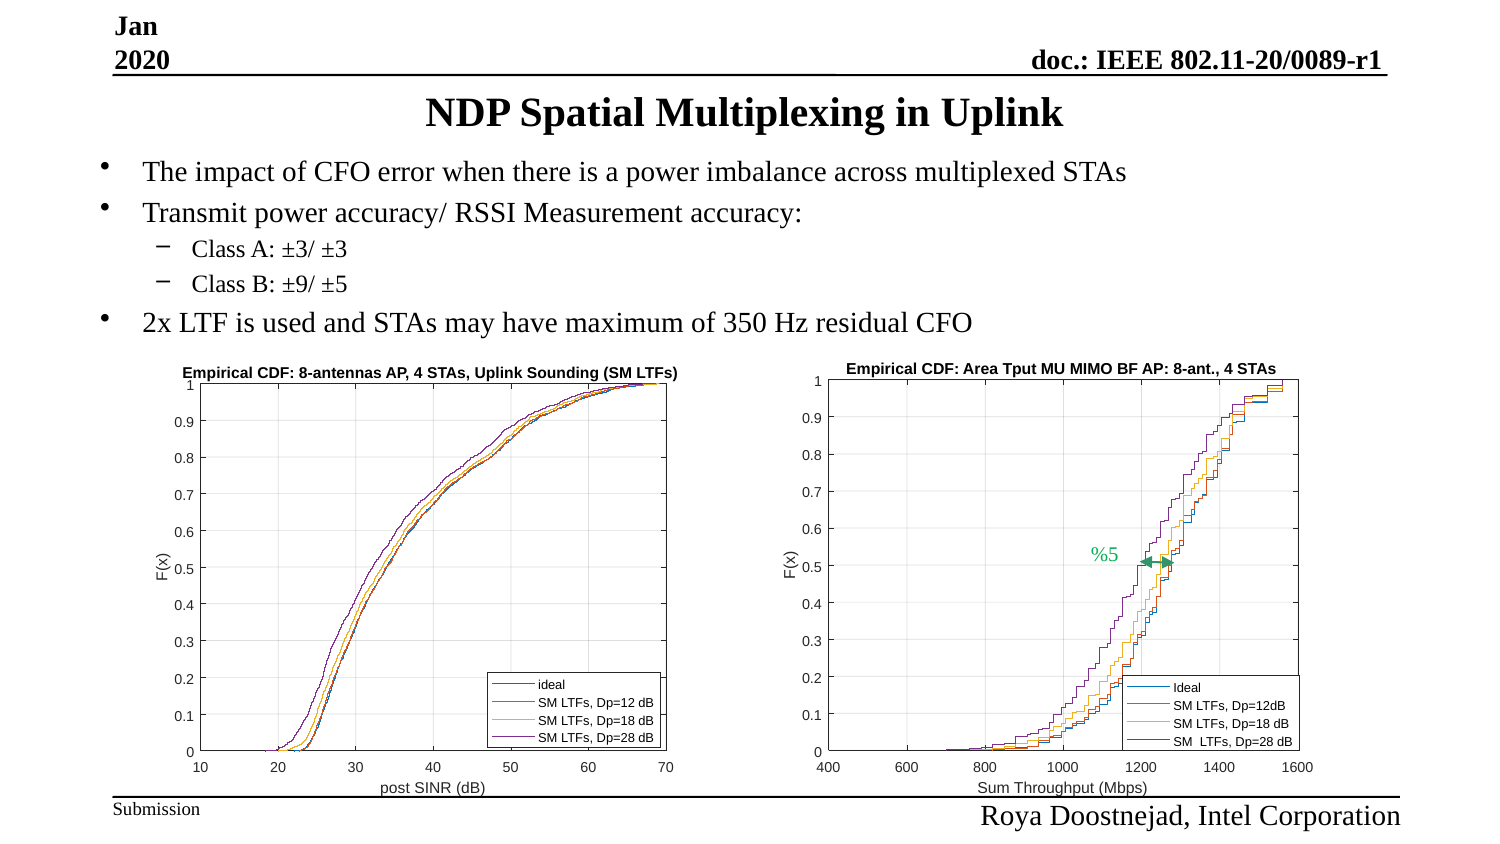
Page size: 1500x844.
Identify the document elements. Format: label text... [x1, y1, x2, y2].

title NDP Spatial Multiplexing in Uplink [112, 84, 1388, 136]
list The impact of CFO error when there is a power imbalance across multiplexed STAs Transmit power accuracy/ RSSI Measurement accuracy: Class A: ±3/ ±3 Class B: ±9/ ±5 2x LTF is used and STAs may have maximum of 350 Hz residual CFO [85, 144, 1388, 806]
footer Roya Doostnejad, Intel Corporation [979, 796, 1402, 832]
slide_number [114, 40, 179, 75]
picture [749, 345, 1355, 800]
picture [122, 349, 723, 800]
